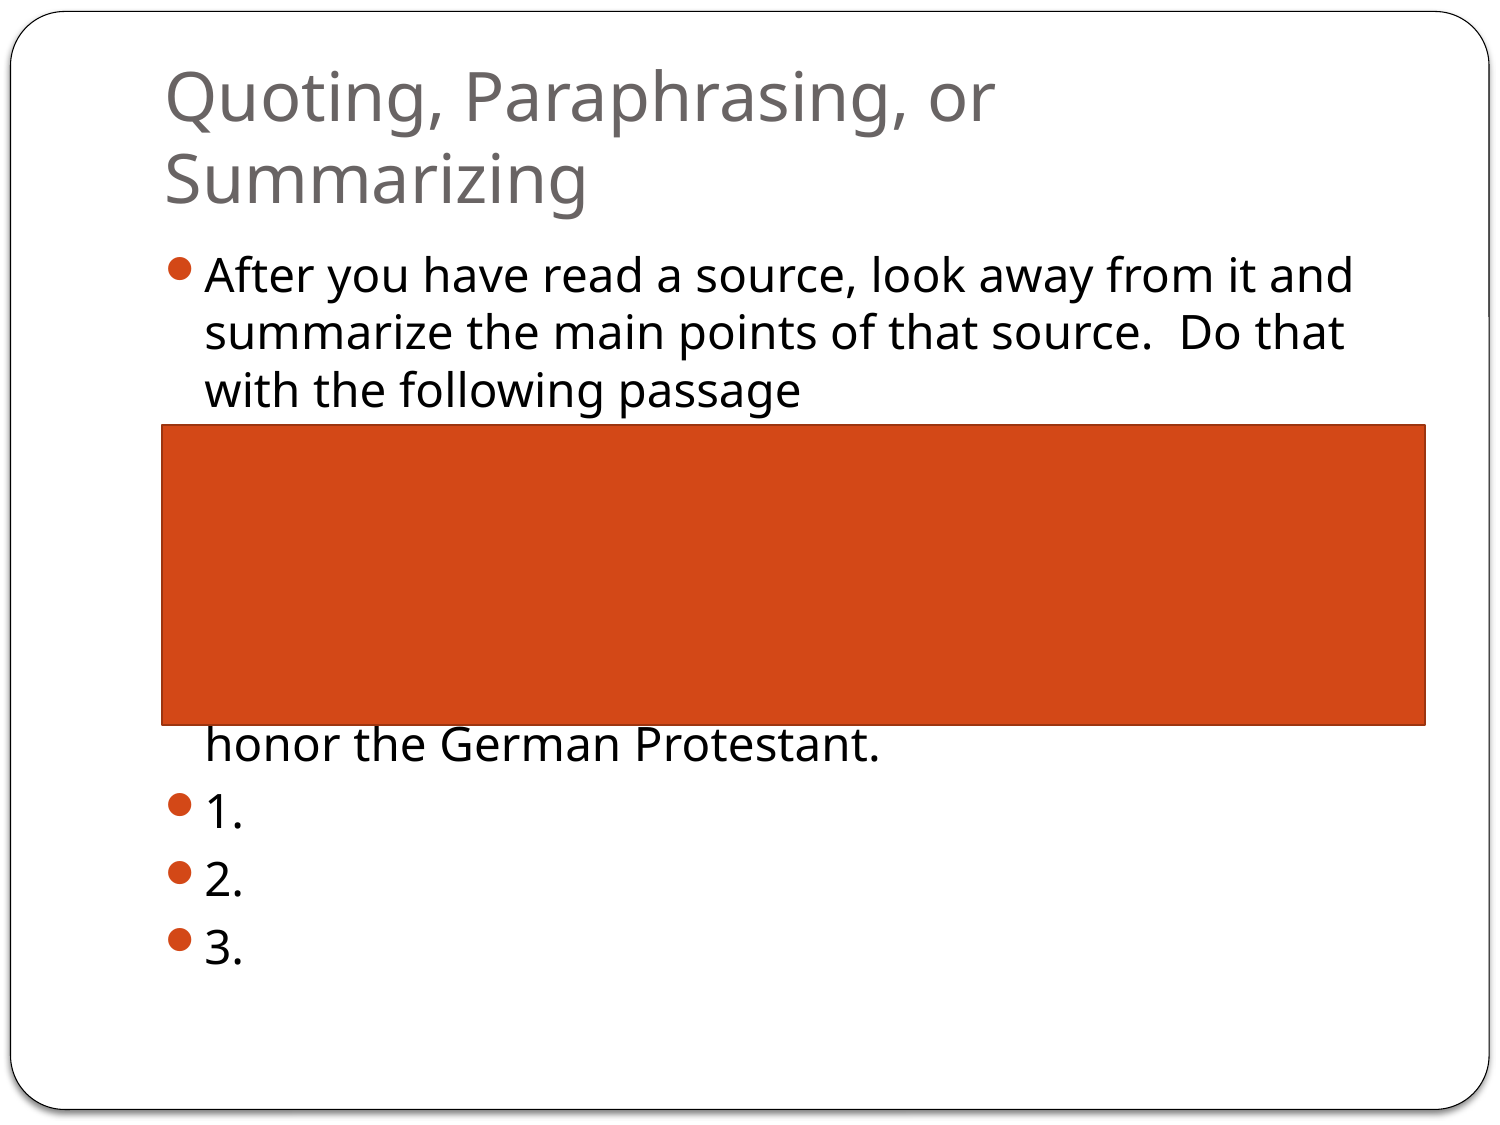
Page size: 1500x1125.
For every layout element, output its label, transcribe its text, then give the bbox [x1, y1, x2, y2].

title Quoting, Paraphrasing, or Summarizing [150, 45, 1425, 233]
text_box [161, 424, 1426, 726]
list After you have read a source, look away from it and summarize the main points of that source. Do that with the following passage Baptist minister and civil rights leader. Born Michael Luther King, Jr., on January 15, 1929 in Atlanta, Georgia. The grandson and son of Baptist ministers, King grew up singing in his church choir. In 1935, his father changed both of their names to Martin to honor the German Protestant. 1. 2. 3. [150, 237, 1425, 988]
